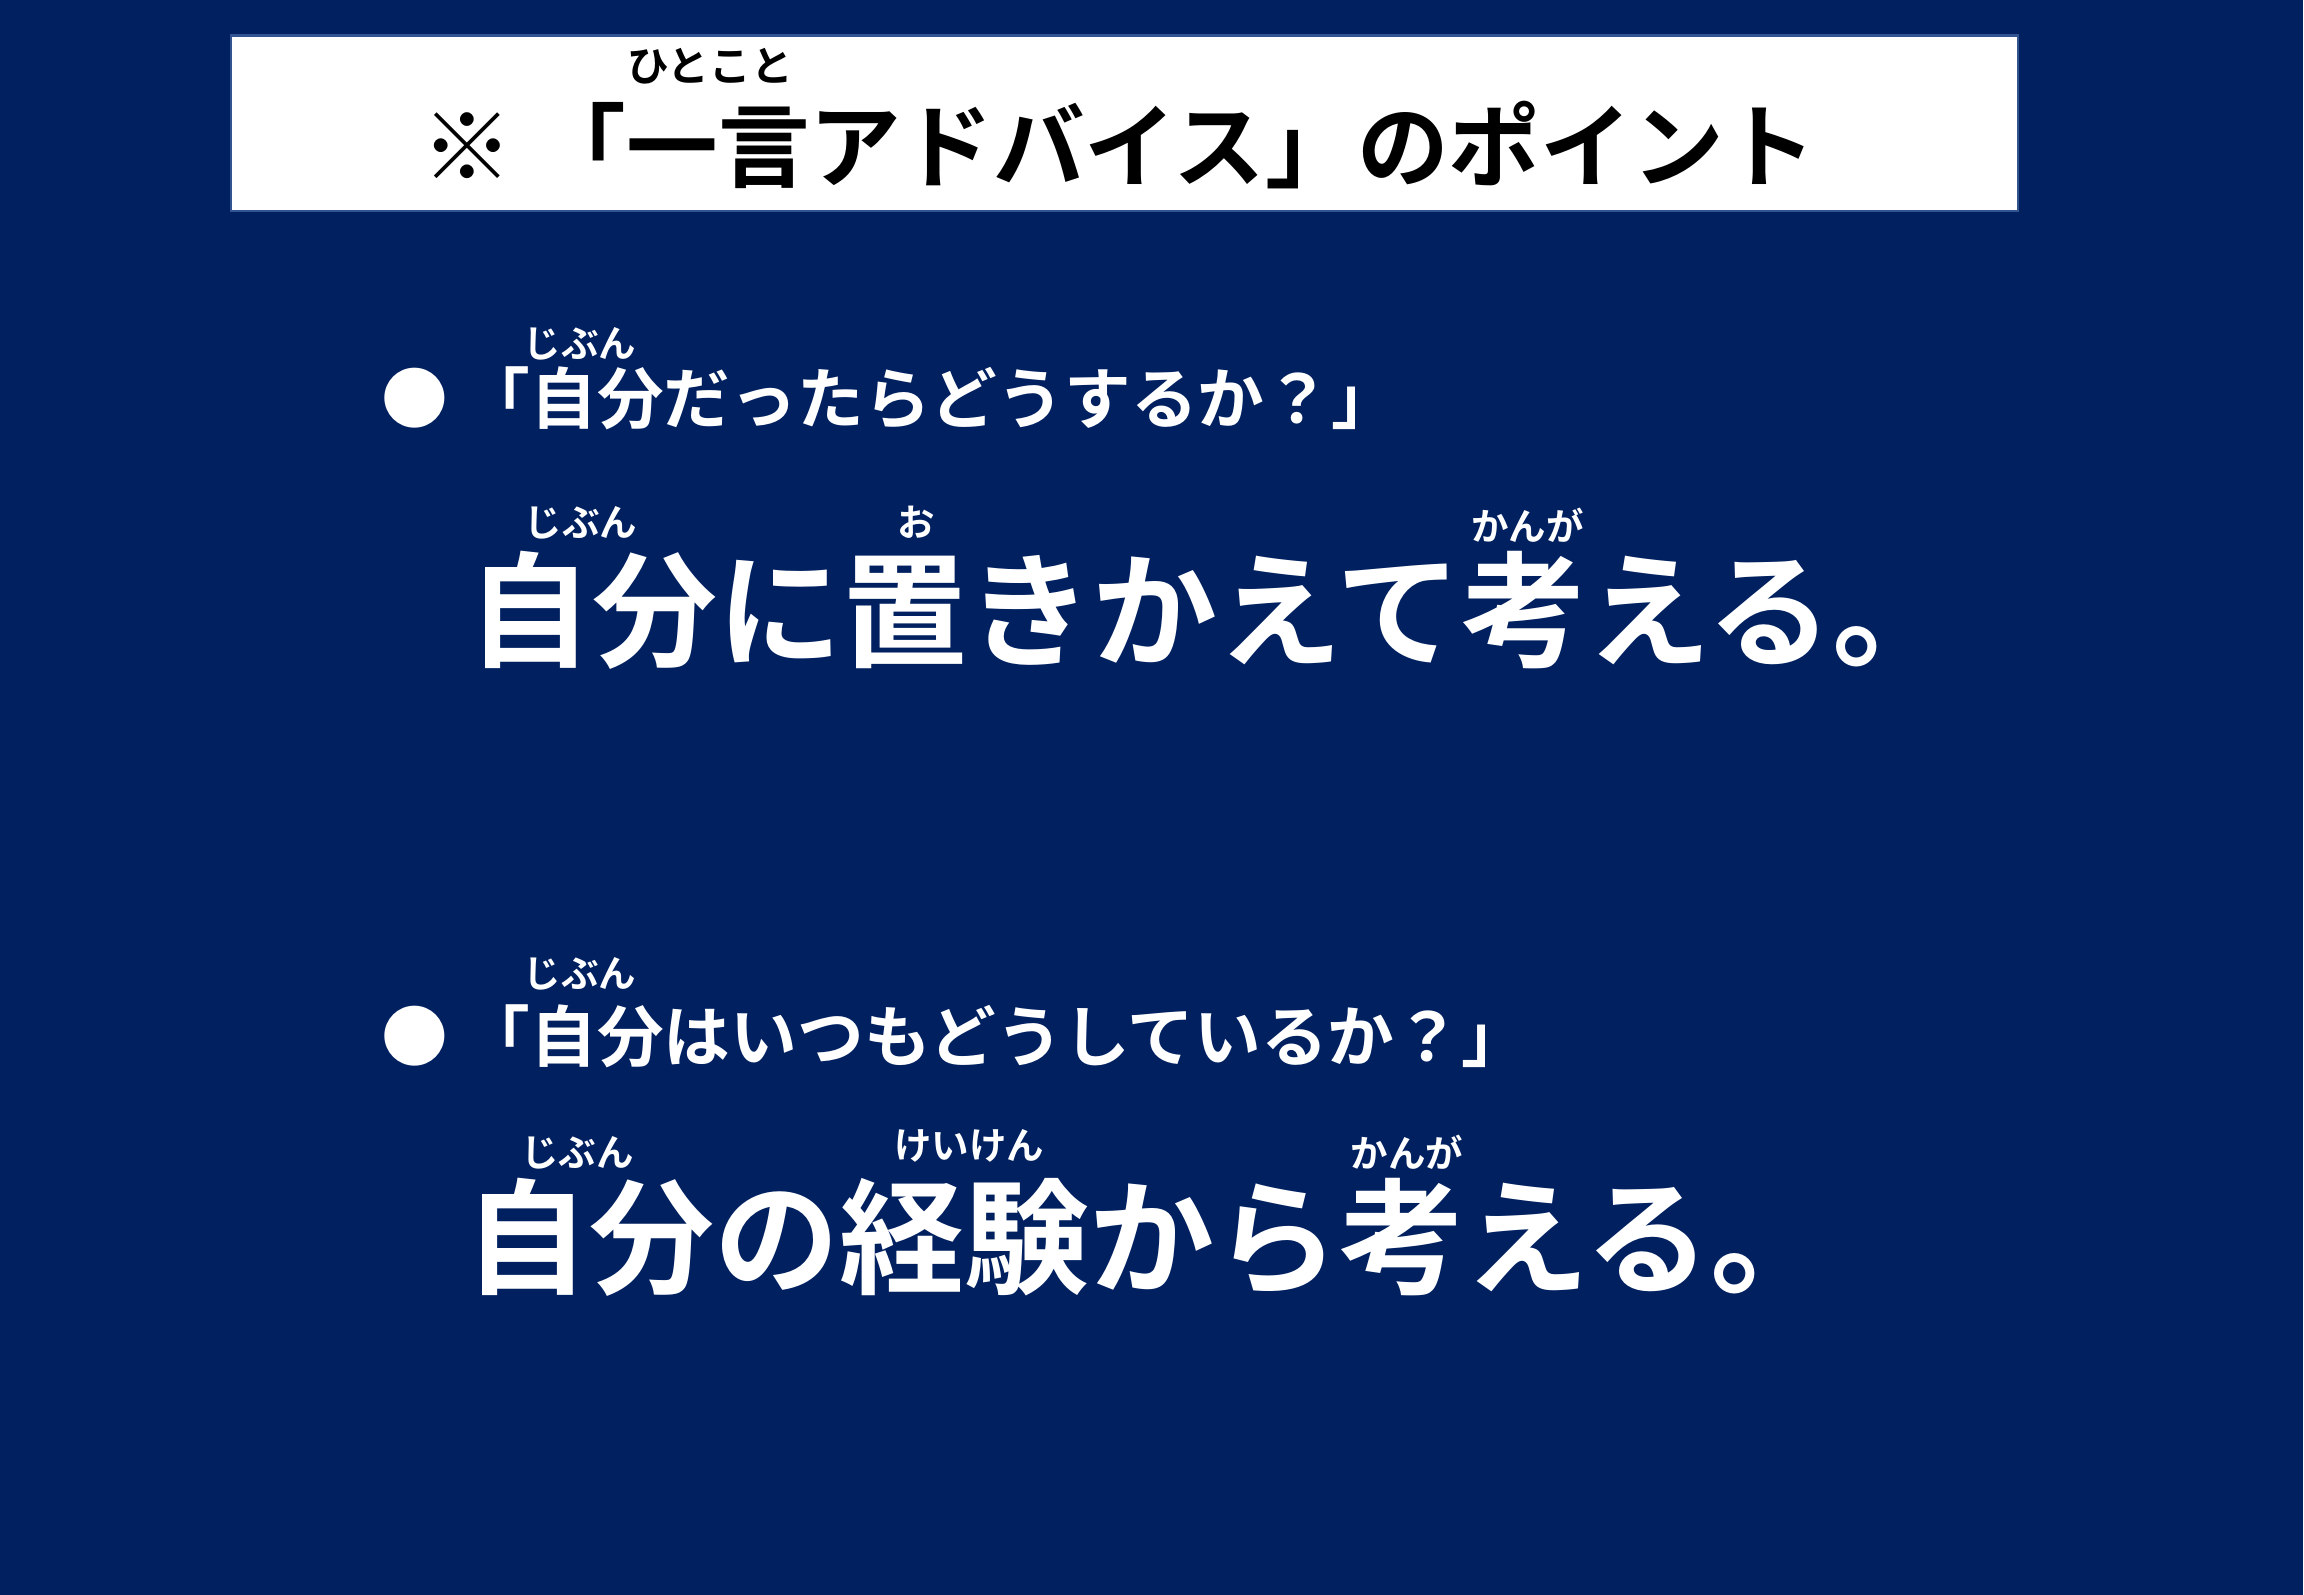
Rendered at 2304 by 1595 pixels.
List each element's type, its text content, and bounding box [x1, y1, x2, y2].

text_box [366, 312, 1468, 446]
text_box ※「一言アドバイス」のポイント [406, 81, 1897, 206]
text_box ひとこと [612, 32, 819, 98]
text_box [449, 1114, 1854, 1320]
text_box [452, 491, 1920, 693]
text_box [366, 942, 1552, 1084]
text_box [230, 34, 2019, 212]
